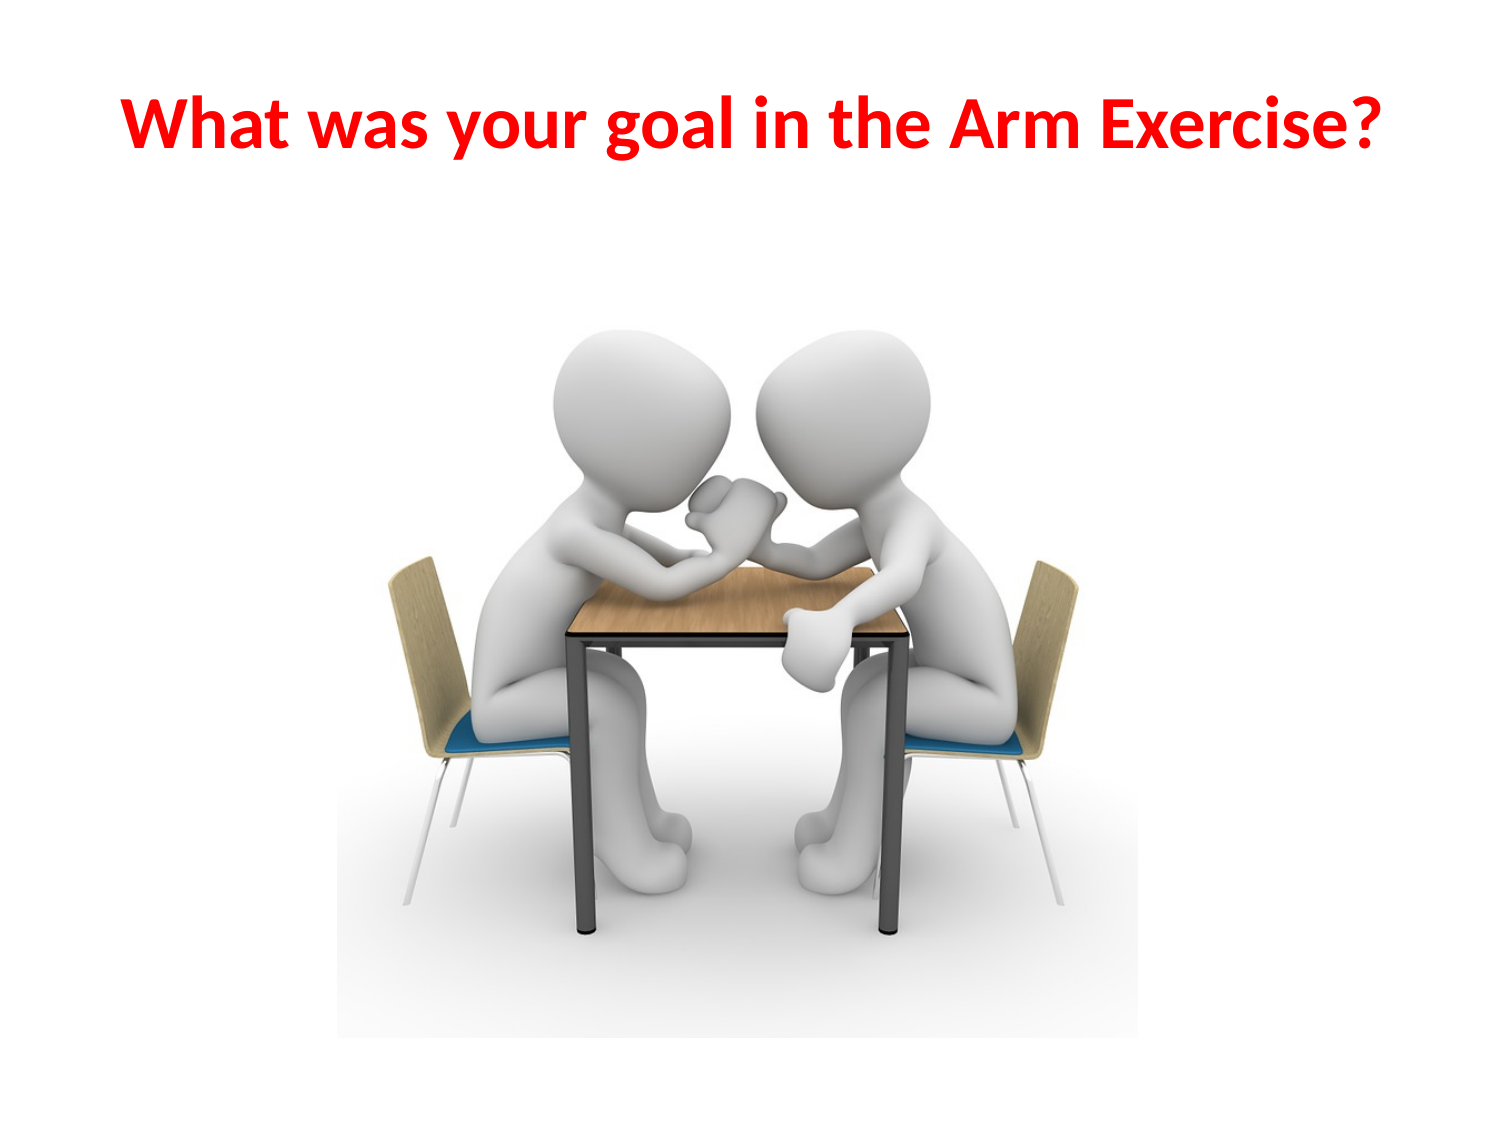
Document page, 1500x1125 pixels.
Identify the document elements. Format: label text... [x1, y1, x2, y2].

title What was your goal in the Arm Exercise? [75, 24, 1431, 213]
picture [337, 237, 1138, 1038]
